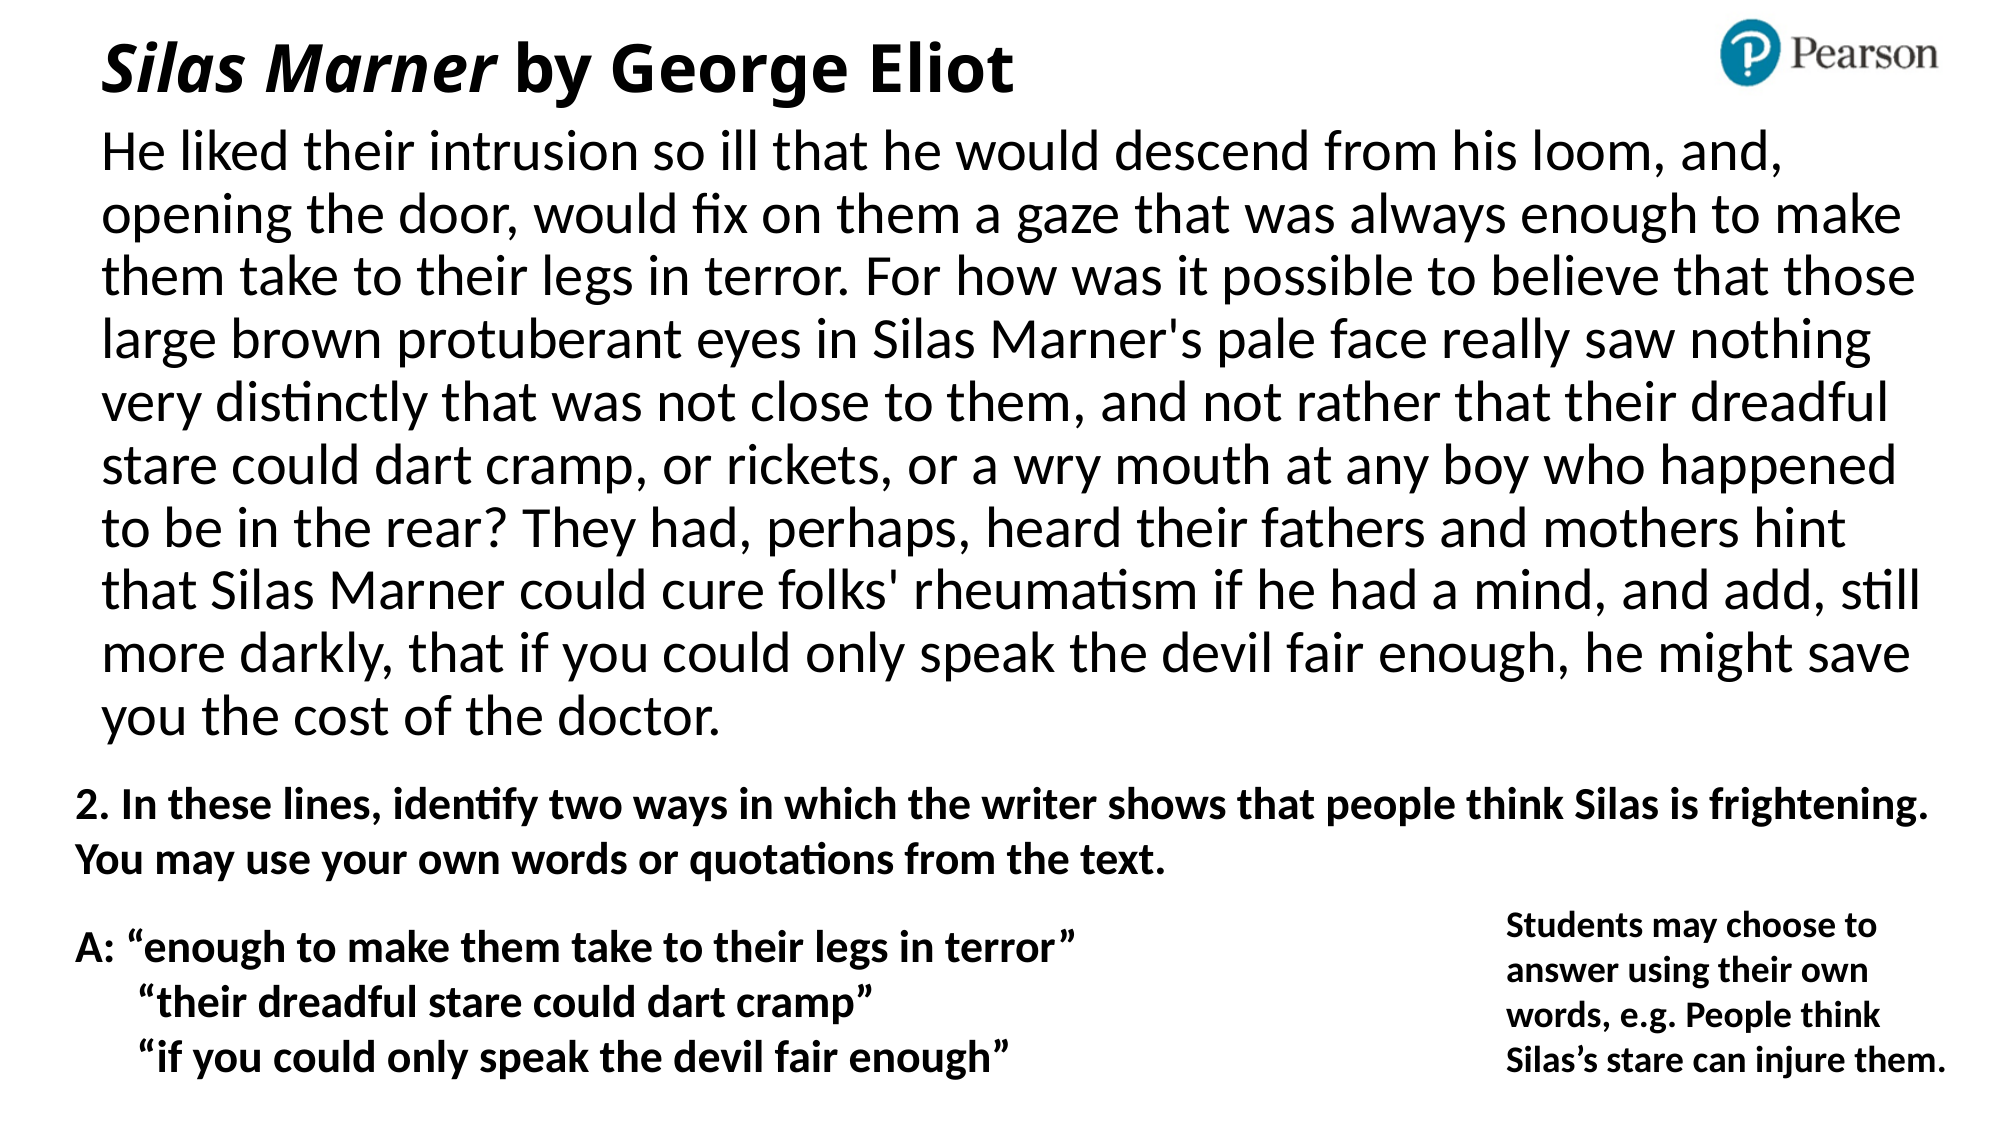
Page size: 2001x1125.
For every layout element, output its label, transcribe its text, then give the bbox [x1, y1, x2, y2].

title Silas Marner by George Eliot [85, 17, 1865, 112]
list He liked their intrusion so ill that he would descend from his loom, and, opening the door, would fix on them a gaze that was always enough to make them take to their legs in terror. For how was it possible to believe that those large brown protuberant eyes in Silas Marner's pale face really saw nothing very distinctly that was not close to them, and not rather that their dreadful stare could dart cramp, or rickets, or a wry mouth at any boy who happened to be in the rear? They had, perhaps, heard their fathers and mothers hint that Silas Marner could cure folks' rheumatism if he had a mind, and add, still more darkly, that if you could only speak the devil fair enough, he might save you the cost of the doctor. [85, 112, 1966, 766]
picture [1710, 4, 1949, 97]
text_box Students may choose to answer using their own words, e.g. People think Silas’s stare can injure them. [1491, 892, 1966, 1088]
text_box 2. In these lines, identify two ways in which the writer shows that people think Silas is frightening. You may use your own words or quotations from the text. [60, 766, 1966, 892]
text_box A: “enough to make them take to their legs in terror” “their dreadful stare could dart cramp” “if you could only speak the devil fair enough” [60, 908, 1213, 1089]
